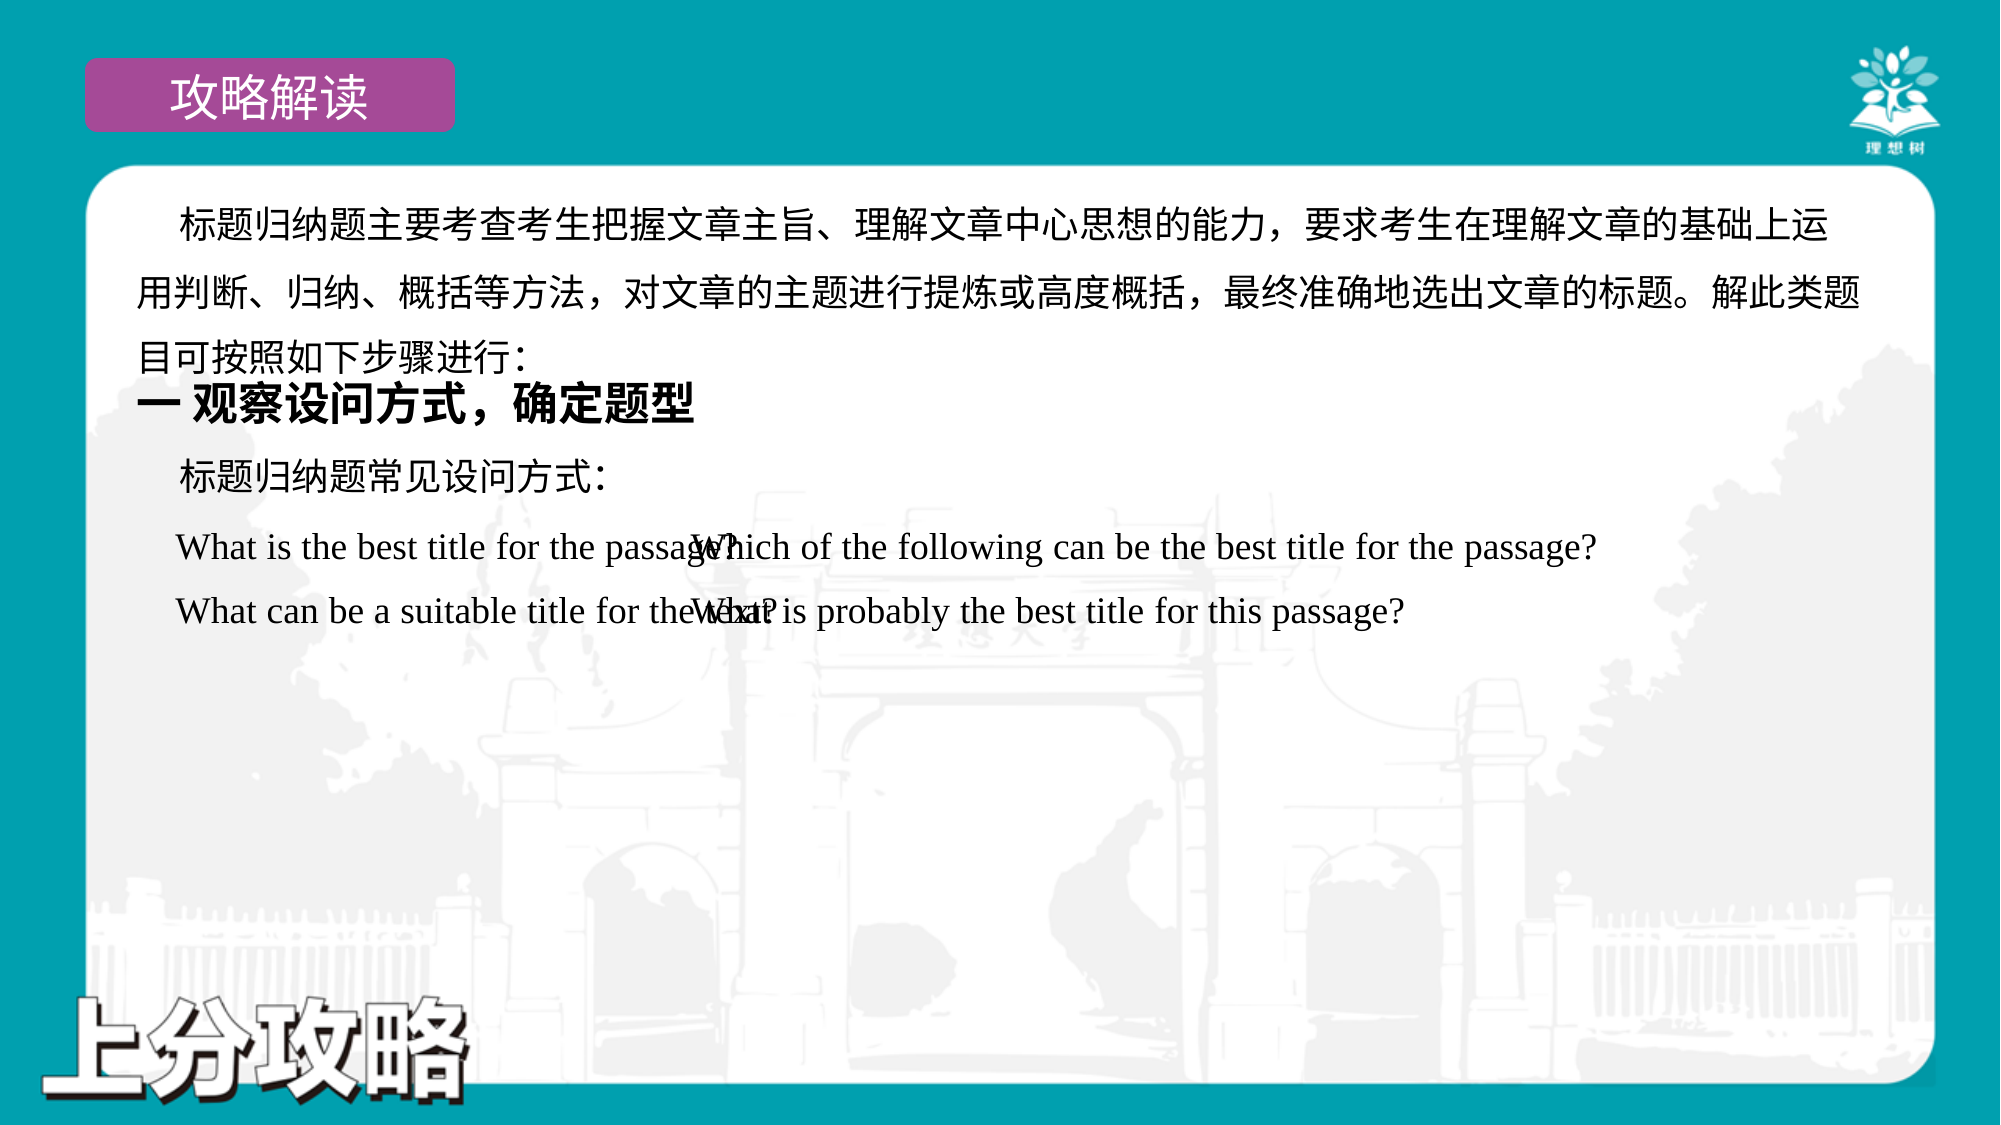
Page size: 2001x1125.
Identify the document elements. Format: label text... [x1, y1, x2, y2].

picture [0, 0, 2000, 1125]
text_box 标题归纳题主要考查考生把握文章主旨、理解文章中心思想的能力，要求考生在理解文章的基础上运 用判断、归纳、概括等方法，对文章的主题进行提炼或高度概括，最终准确地选出文章的标题。解此类题 目可按照如下步骤进行： [136, 176, 1865, 372]
text_box 标题归纳题常见设问方式： What is the best title for the passage? Which of the following can be the best title for the passage? What can be a suitable title for the text? What is probably the best title for this passage? [136, 429, 1865, 625]
text_box 一 观察设问方式，确定题型 [136, 372, 1865, 428]
